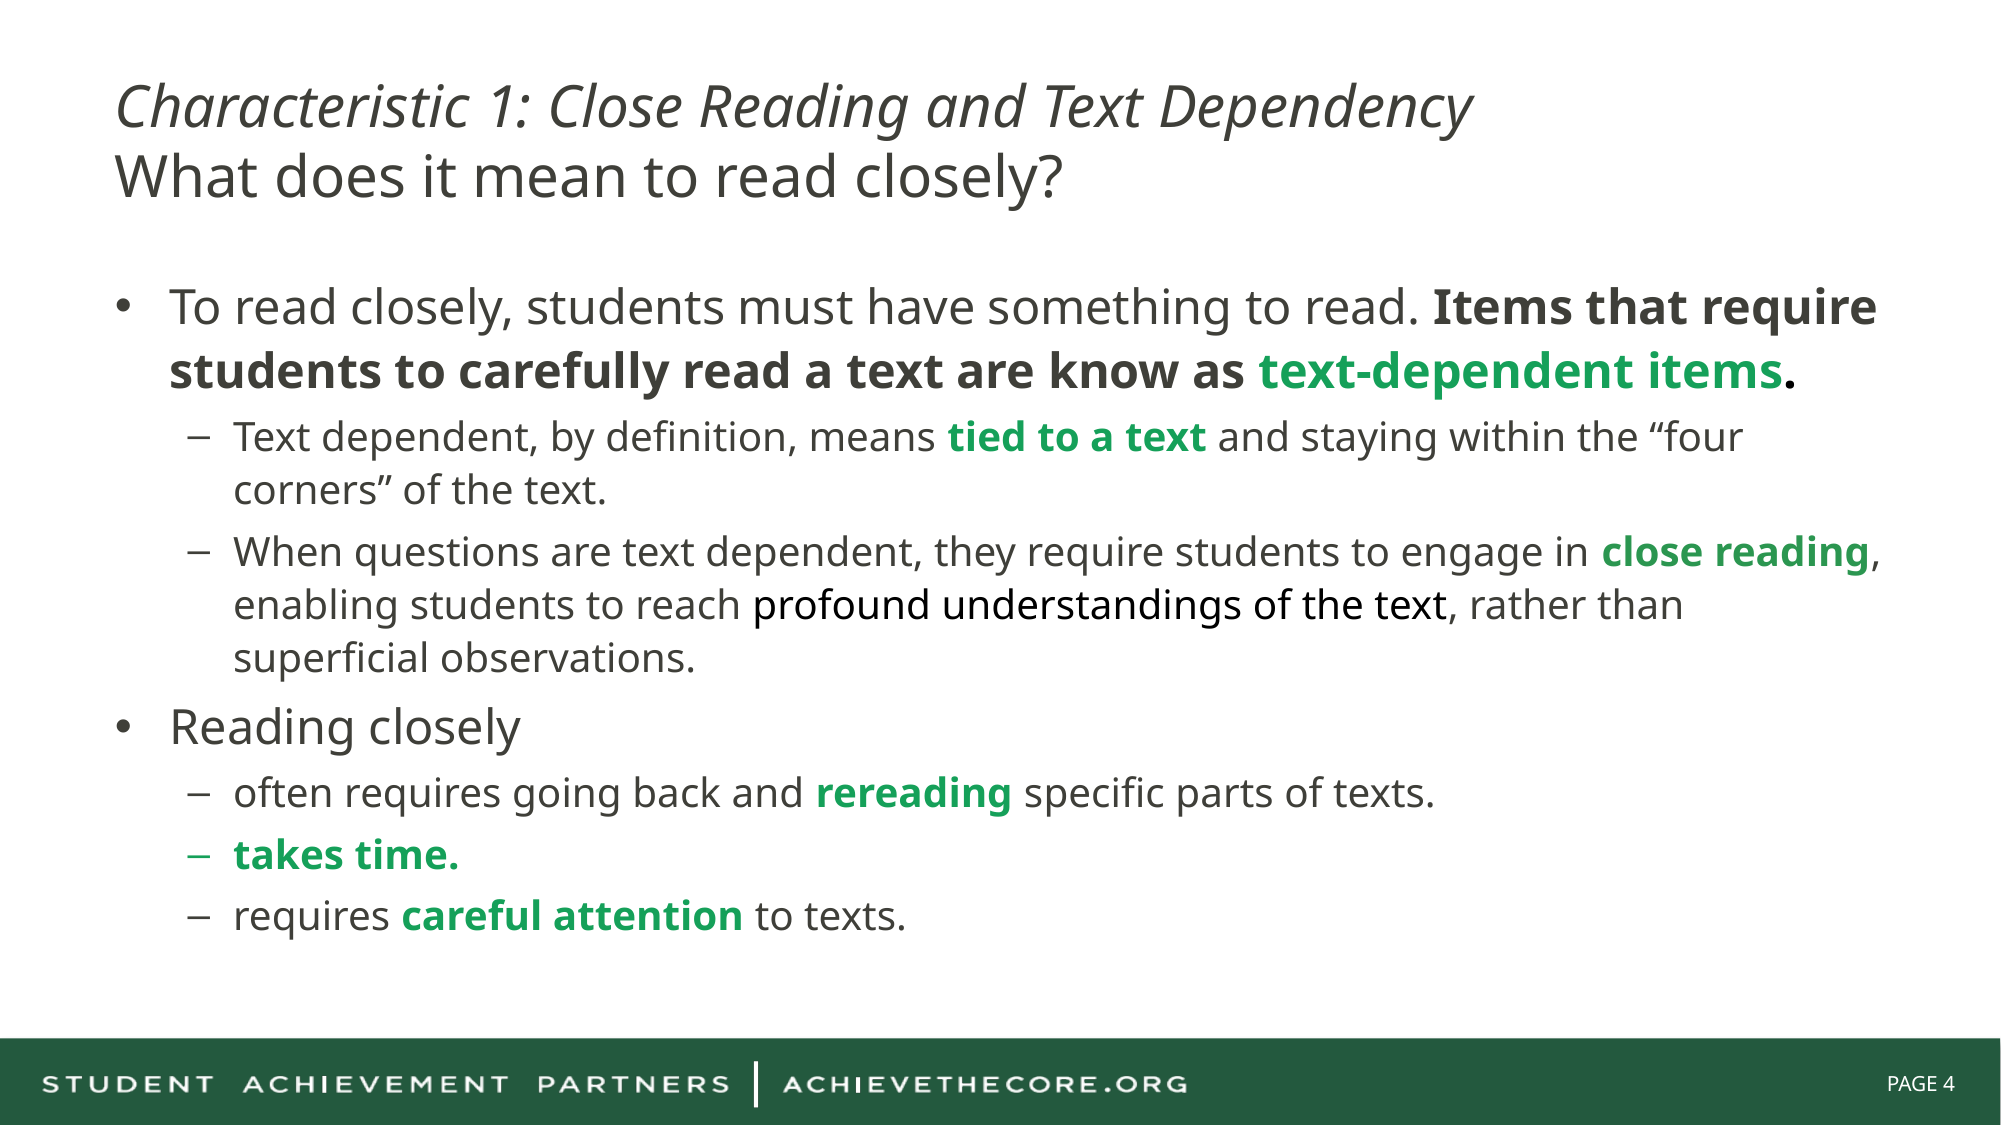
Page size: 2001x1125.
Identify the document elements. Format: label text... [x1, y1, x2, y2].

title Characteristic 1: Close Reading and Text Dependency What does it mean to read closely? [99, 45, 1900, 233]
list To read closely, students must have something to read. Items that require students to carefully read a text are know as text-dependent items. Text dependent, by definition, means tied to a text and staying within the “four corners” of the text. When questions are text dependent, they require students to engage in close reading, enabling students to reach profound understandings of the text, rather than superficial observations. Reading closely often requires going back and rereading specific parts of texts. takes time. requires careful attention to texts. [99, 262, 1900, 1005]
